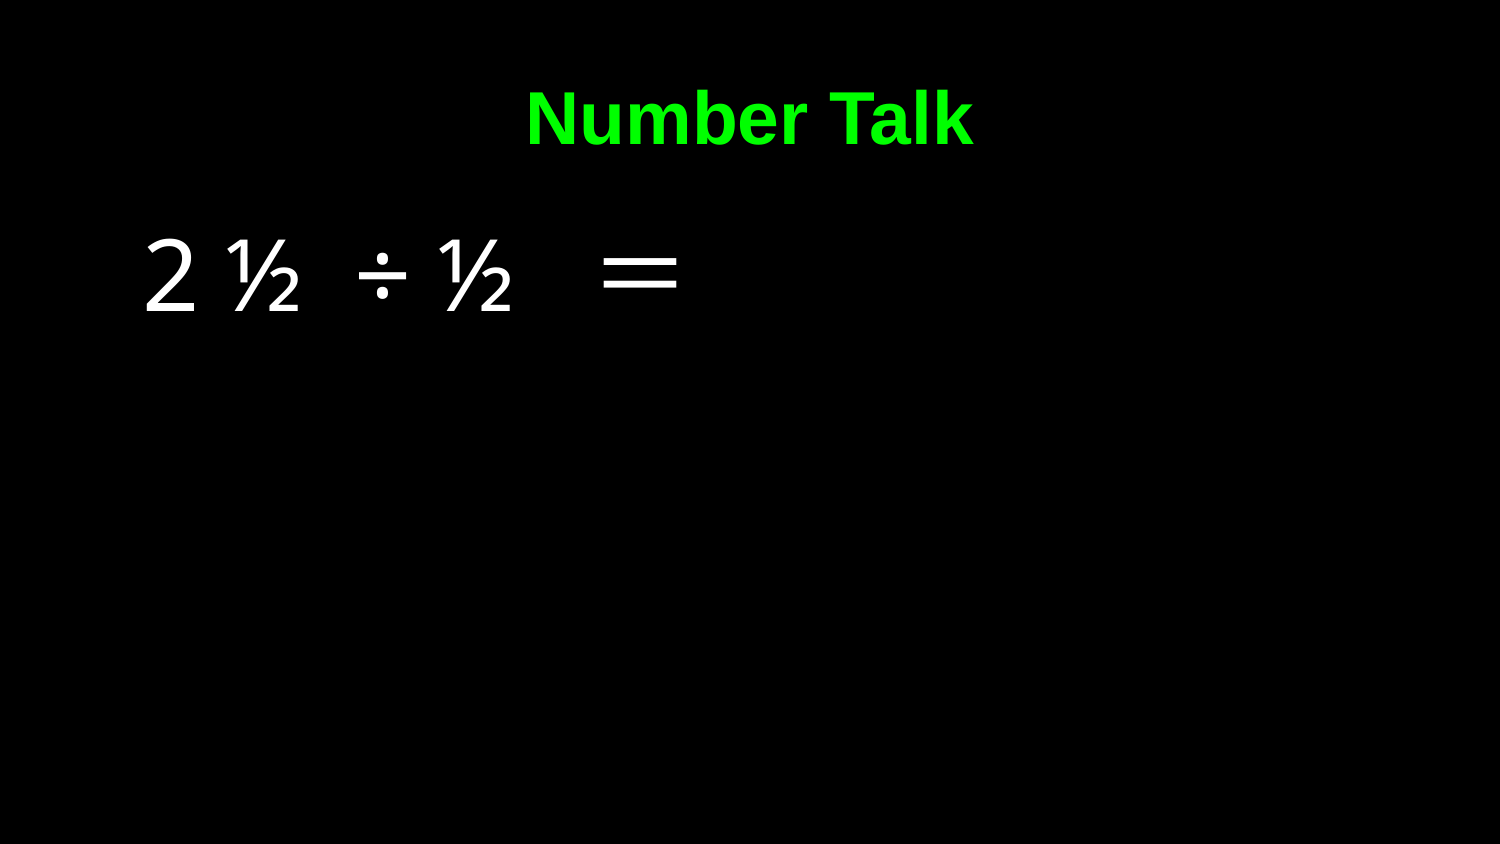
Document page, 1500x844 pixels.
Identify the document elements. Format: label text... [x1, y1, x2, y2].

list 2 ½ ÷ ½ ＝ [75, 196, 1425, 808]
title Number Talk [75, 33, 1425, 175]
